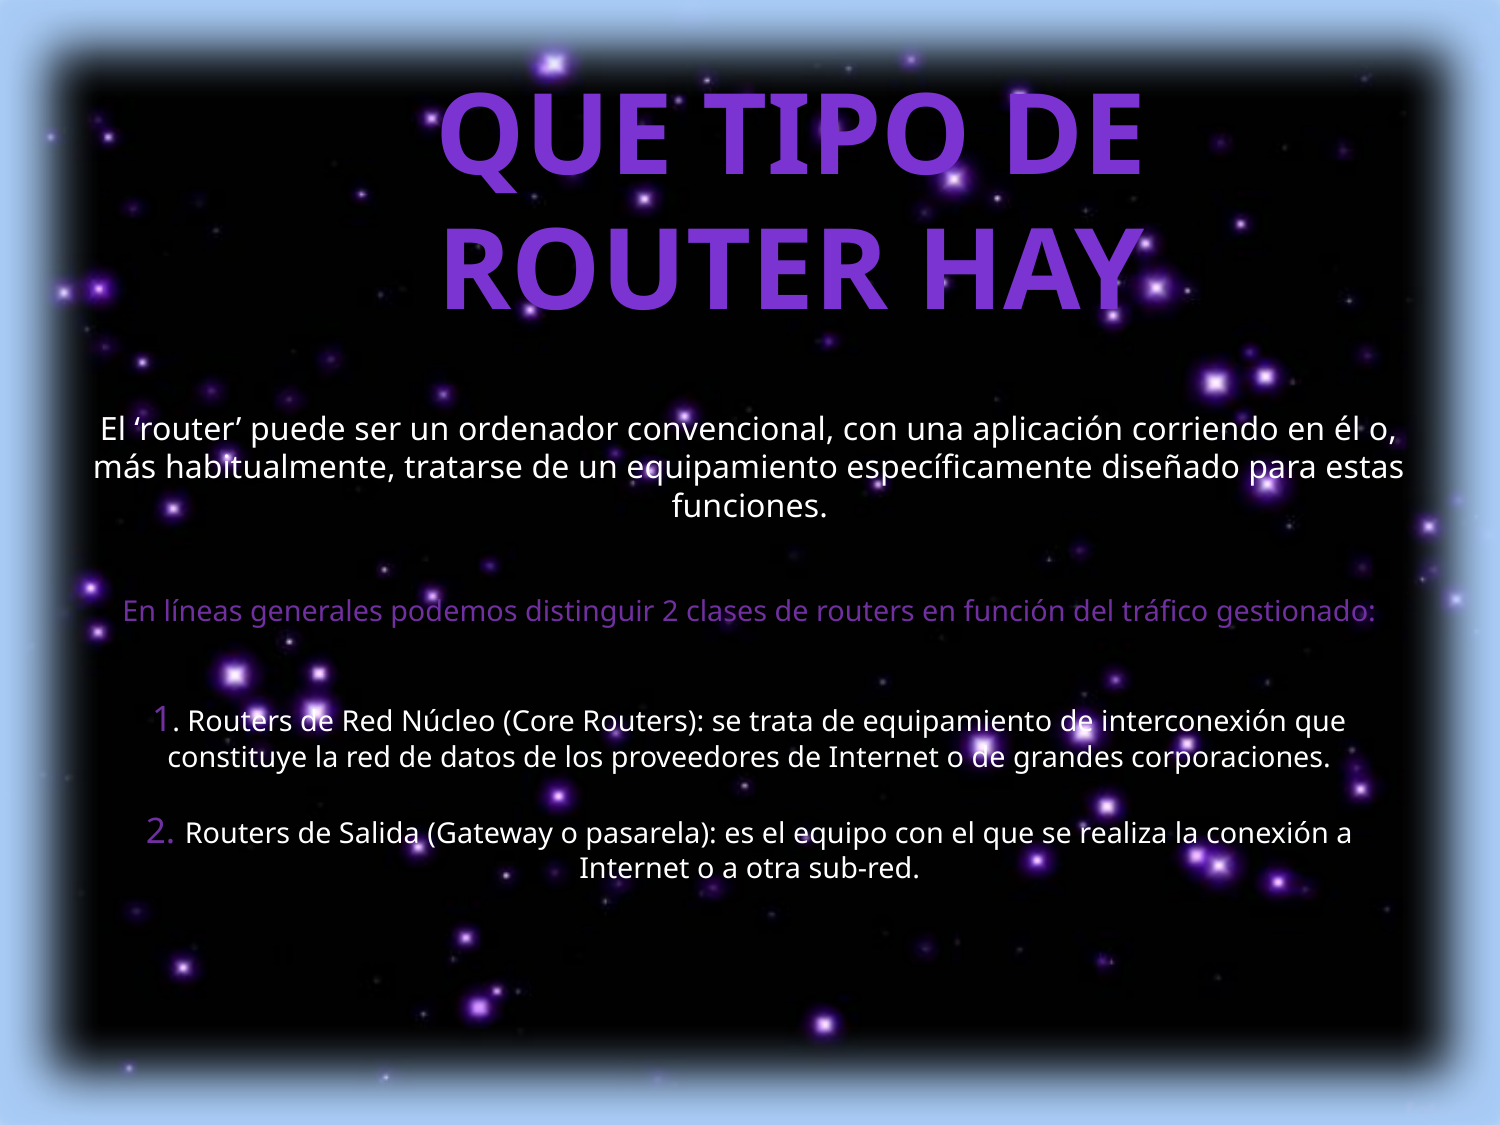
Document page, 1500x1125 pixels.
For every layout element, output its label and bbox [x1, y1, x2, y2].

list [0, 0, 1500, 1125]
